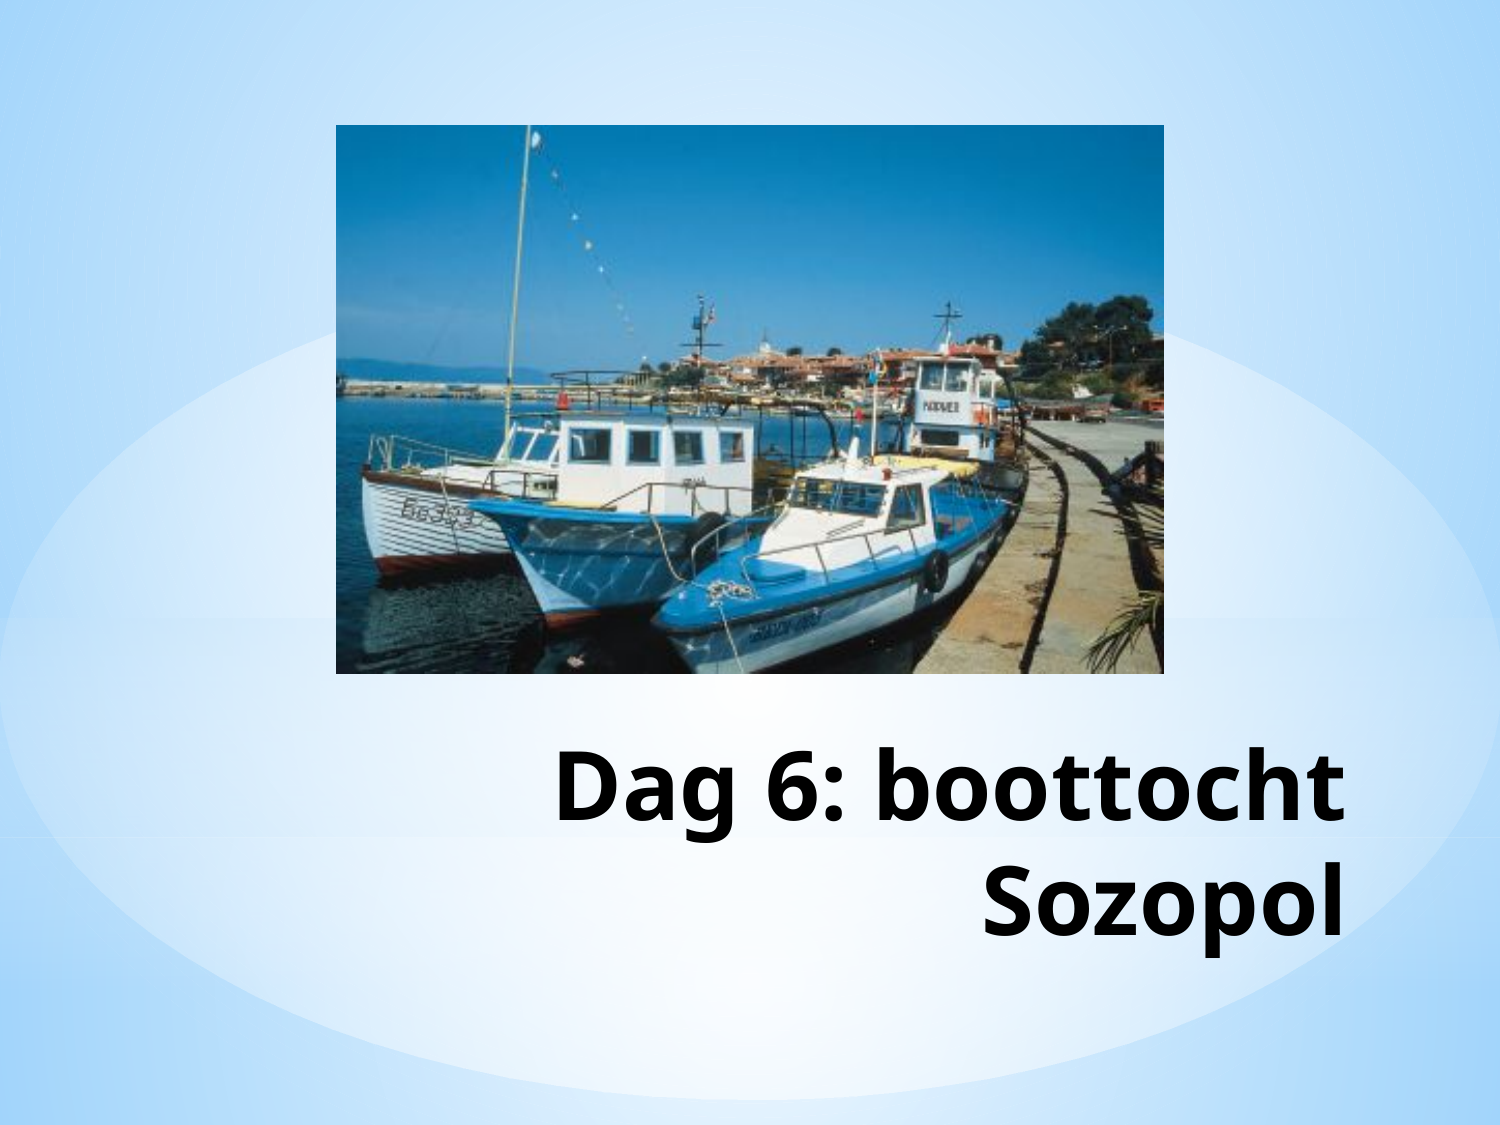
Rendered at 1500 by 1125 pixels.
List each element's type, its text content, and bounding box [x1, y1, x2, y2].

picture [1098, 125, 1128, 129]
title Dag 6: boottocht Sozopol [294, 717, 1363, 905]
picture [336, 125, 1164, 674]
